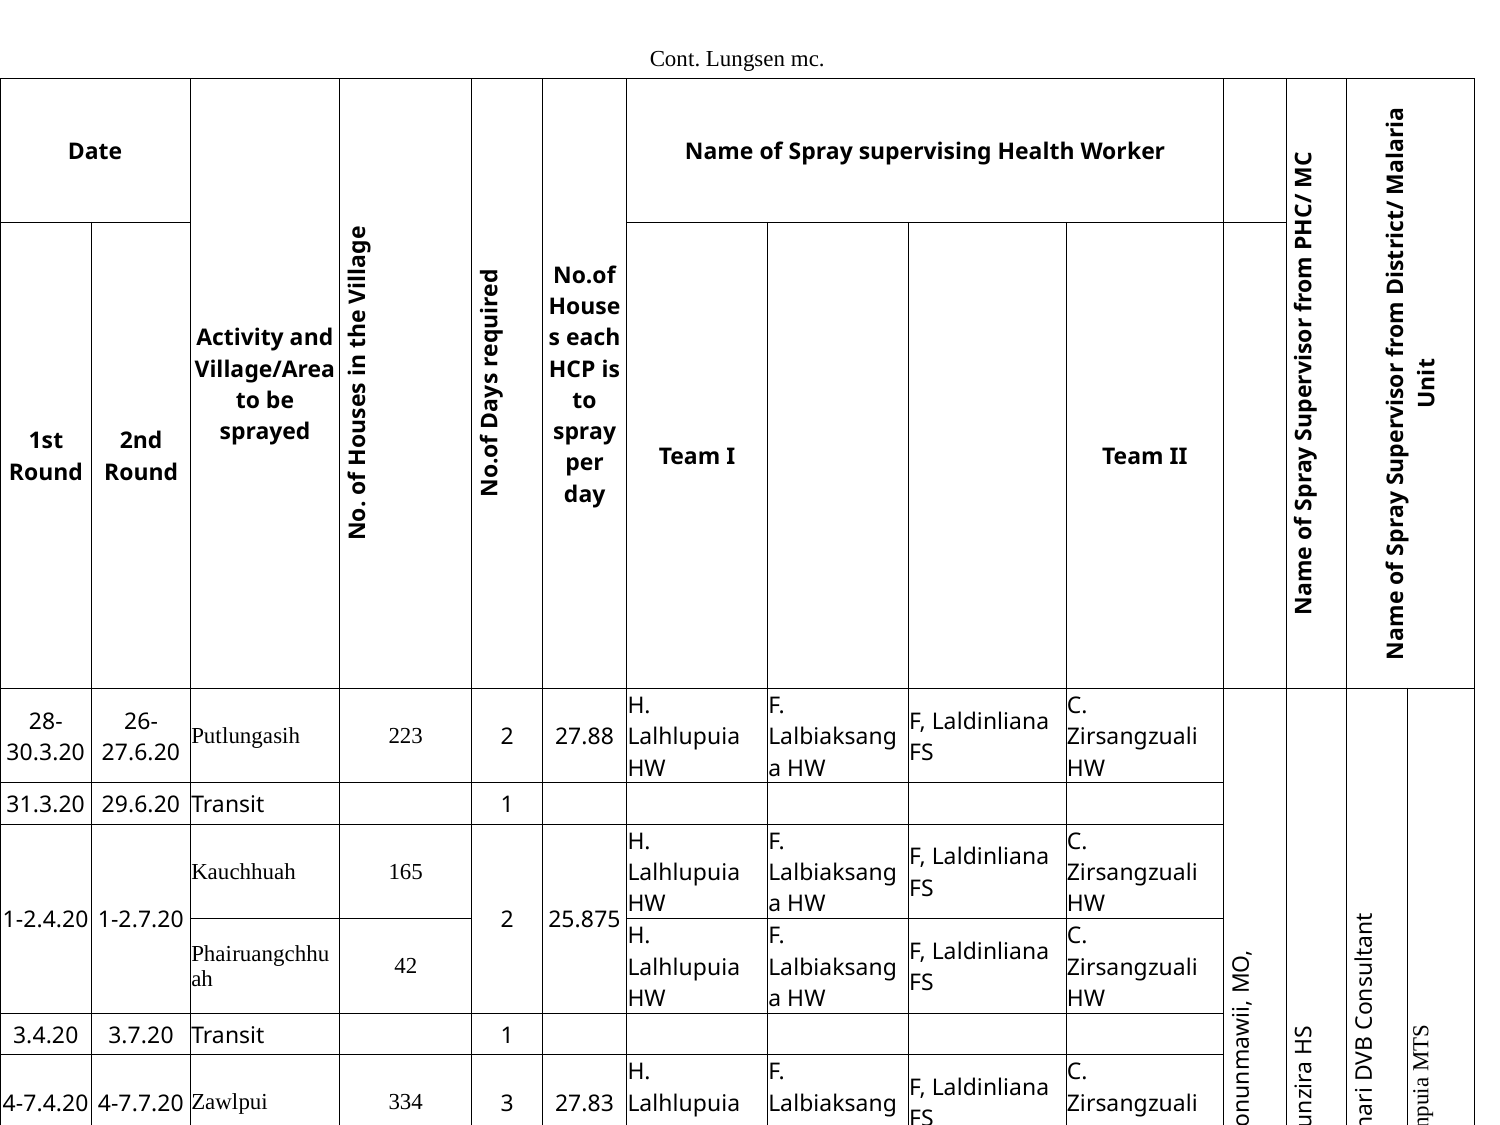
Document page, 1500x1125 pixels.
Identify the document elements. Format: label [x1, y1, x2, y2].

table_cell [627, 79, 1223, 222]
table_cell [1224, 223, 1286, 688]
table_cell [909, 689, 1066, 782]
table_cell [340, 919, 471, 1013]
table_cell [1, 223, 91, 688]
table_cell [627, 919, 767, 1013]
table_cell [909, 1014, 1066, 1054]
table_cell [909, 1055, 1066, 1125]
table_cell [1, 79, 190, 222]
table_cell [543, 1055, 626, 1125]
table_cell [768, 825, 908, 918]
table_cell [191, 783, 339, 824]
table_cell [909, 919, 1066, 1013]
table_cell [1067, 783, 1223, 824]
table_cell [1067, 223, 1223, 688]
table_cell [92, 689, 190, 782]
table_cell [472, 79, 542, 688]
table_cell [768, 689, 908, 782]
table_cell [340, 689, 471, 782]
table_cell [768, 919, 908, 1013]
table_cell [191, 1055, 339, 1125]
table_cell [543, 1014, 626, 1054]
table_cell [1067, 1014, 1223, 1054]
table_cell [340, 79, 471, 688]
table_cell [1347, 79, 1474, 688]
table_cell [627, 1014, 767, 1054]
table_cell [1067, 825, 1223, 918]
table_cell [191, 689, 339, 782]
table_cell [92, 223, 190, 688]
table_cell [1287, 79, 1346, 688]
table_cell [1408, 689, 1474, 1125]
table_cell [191, 825, 339, 918]
table_cell [543, 689, 626, 782]
table_cell [1347, 689, 1407, 1125]
table_cell [543, 79, 626, 688]
table_cell [92, 783, 190, 824]
table_cell [1, 825, 91, 1013]
table_cell [1, 783, 91, 824]
table_cell [1224, 689, 1286, 1125]
table_cell [340, 783, 471, 824]
table_cell [627, 1055, 767, 1125]
table_cell [627, 783, 767, 824]
table_cell [92, 1055, 190, 1125]
table_cell [340, 1055, 471, 1125]
table_cell [92, 1014, 190, 1054]
table_cell [543, 825, 626, 1013]
table_cell [472, 1055, 542, 1125]
table_cell [191, 1014, 339, 1054]
table_cell [627, 223, 767, 688]
table_cell [909, 223, 1066, 688]
table_cell [1, 1014, 91, 1054]
table_cell [1, 689, 91, 782]
table_cell [768, 1055, 908, 1125]
table_cell [1067, 919, 1223, 1013]
table_cell [92, 825, 190, 1013]
table_cell [627, 825, 767, 918]
table_cell [543, 783, 626, 824]
table_cell [1067, 1055, 1223, 1125]
table_cell [191, 919, 339, 1013]
table_cell [472, 1014, 542, 1054]
table_cell [909, 783, 1066, 824]
table_cell [1287, 689, 1346, 1125]
table_cell [191, 79, 339, 688]
table_cell [627, 689, 767, 782]
table_cell [768, 783, 908, 824]
table_cell [472, 783, 542, 824]
table_cell [768, 1014, 908, 1054]
table_cell [472, 825, 542, 1013]
table_header [0, 38, 1475, 78]
table_cell [1, 1055, 91, 1125]
table_cell [1067, 689, 1223, 782]
table_cell [472, 689, 542, 782]
table_cell [1224, 79, 1286, 222]
table_cell [340, 1014, 471, 1054]
table_cell [768, 223, 908, 688]
table_cell [909, 825, 1066, 918]
table_cell [340, 825, 471, 918]
